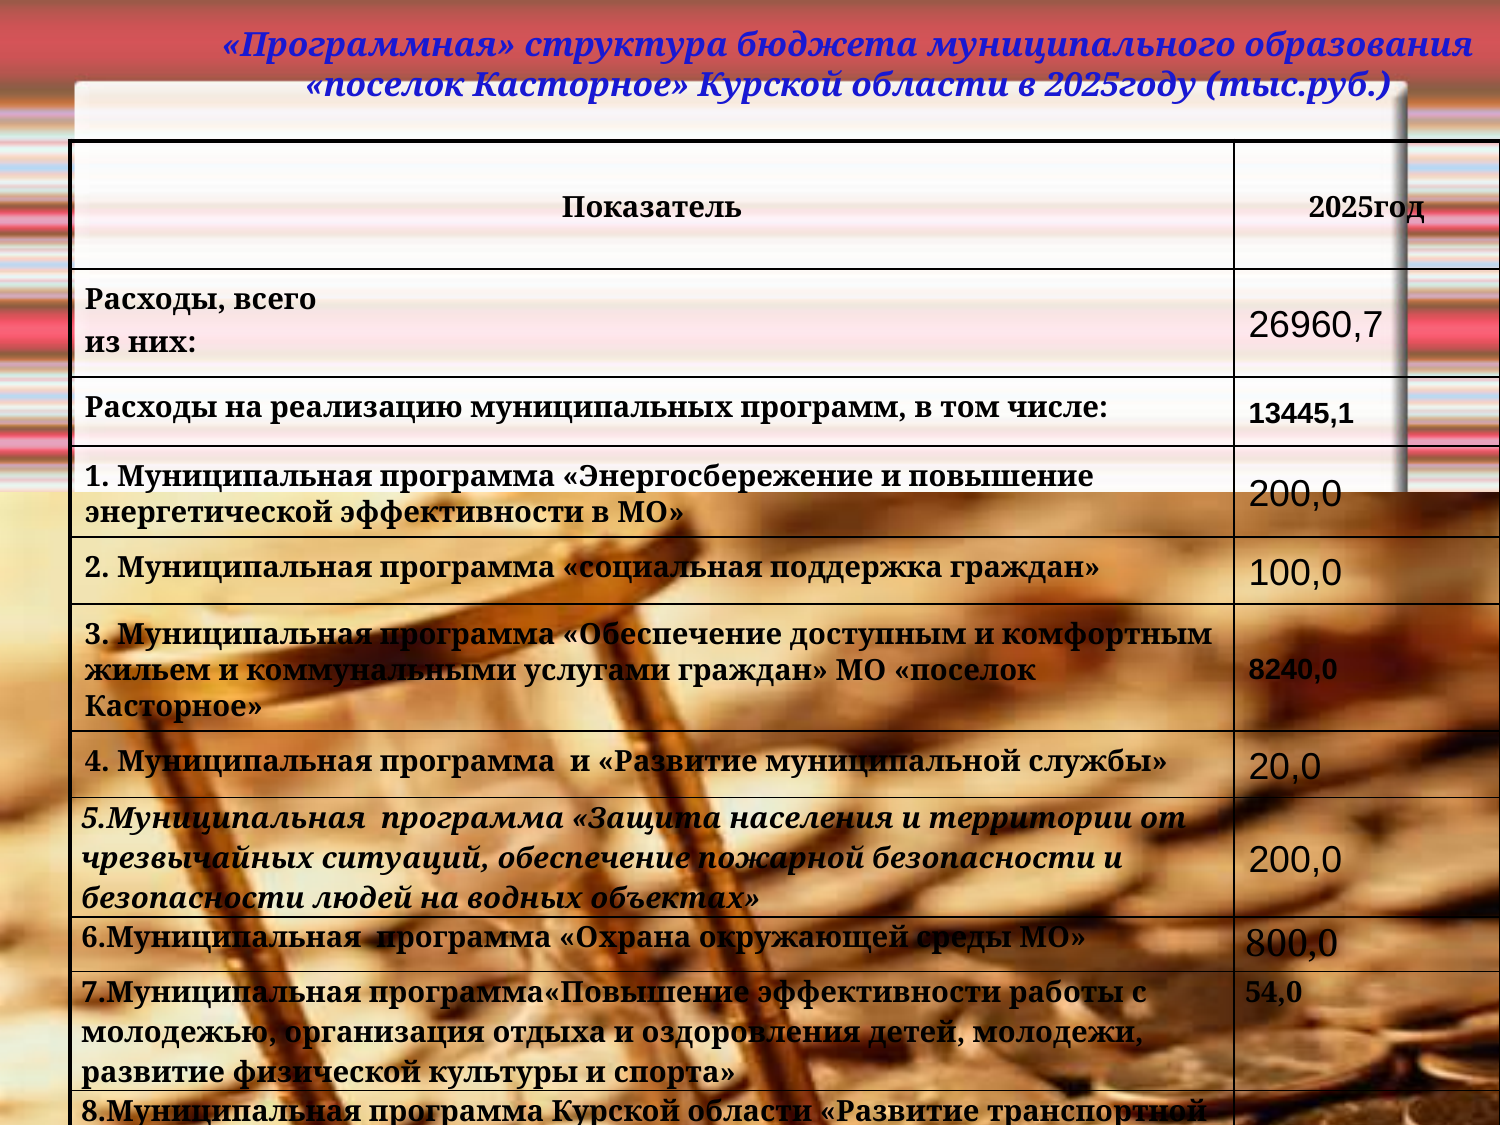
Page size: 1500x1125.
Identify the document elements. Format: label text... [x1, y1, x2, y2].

table_header Показатель [72, 143, 1233, 268]
table_cell 1. Муниципальная программа «Энергосбережение и повышение энергетической эффективности в МО» [72, 447, 1233, 490]
table_cell Расходы на реализацию муниципальных программ, в том числе: [72, 378, 1233, 445]
picture [0, 0, 1500, 1125]
table_cell 200,0 [1235, 447, 1499, 490]
table_header 2025год [1235, 143, 1499, 268]
table_cell 26960,7 [1235, 270, 1499, 376]
title «Программная» структура бюджета муниципального образования «поселок Касторное» Курской области в 2025году (тыс.руб.) [149, 0, 1500, 126]
table_cell Расходы, всего из них: [72, 270, 1233, 376]
table_cell 13445,1 [1235, 378, 1499, 445]
